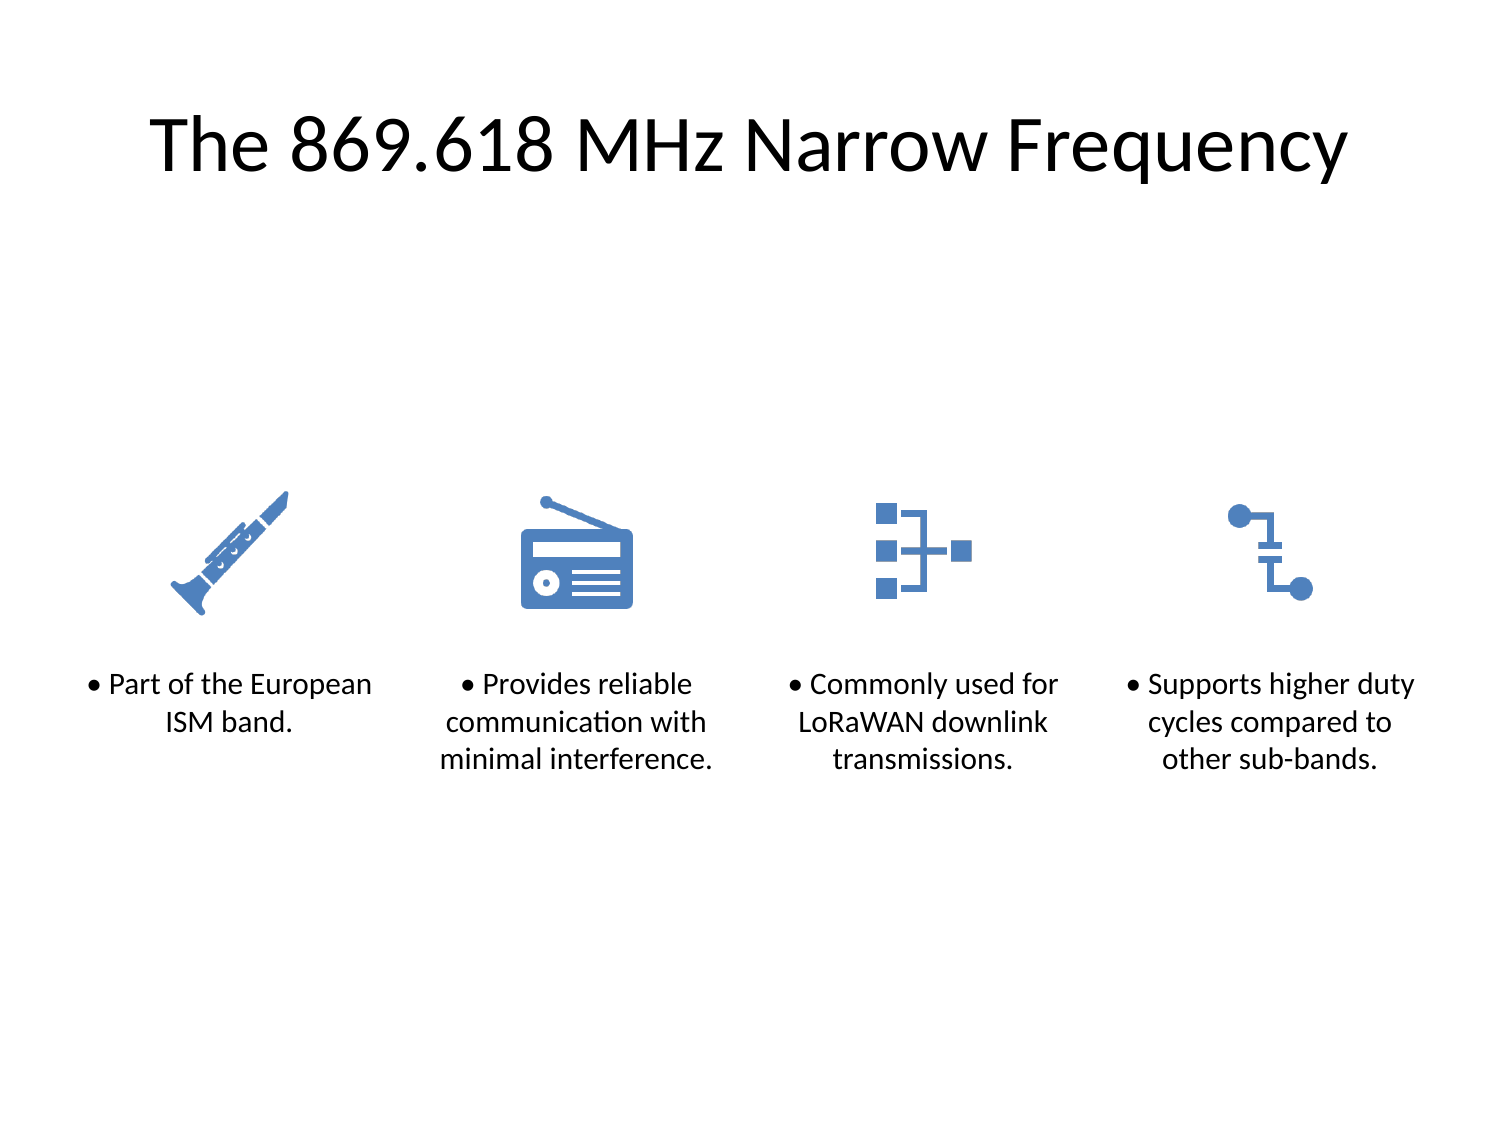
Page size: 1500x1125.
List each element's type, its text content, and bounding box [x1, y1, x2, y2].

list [74, 262, 1426, 1006]
title The 869.618 MHz Narrow Frequency [75, 45, 1425, 233]
